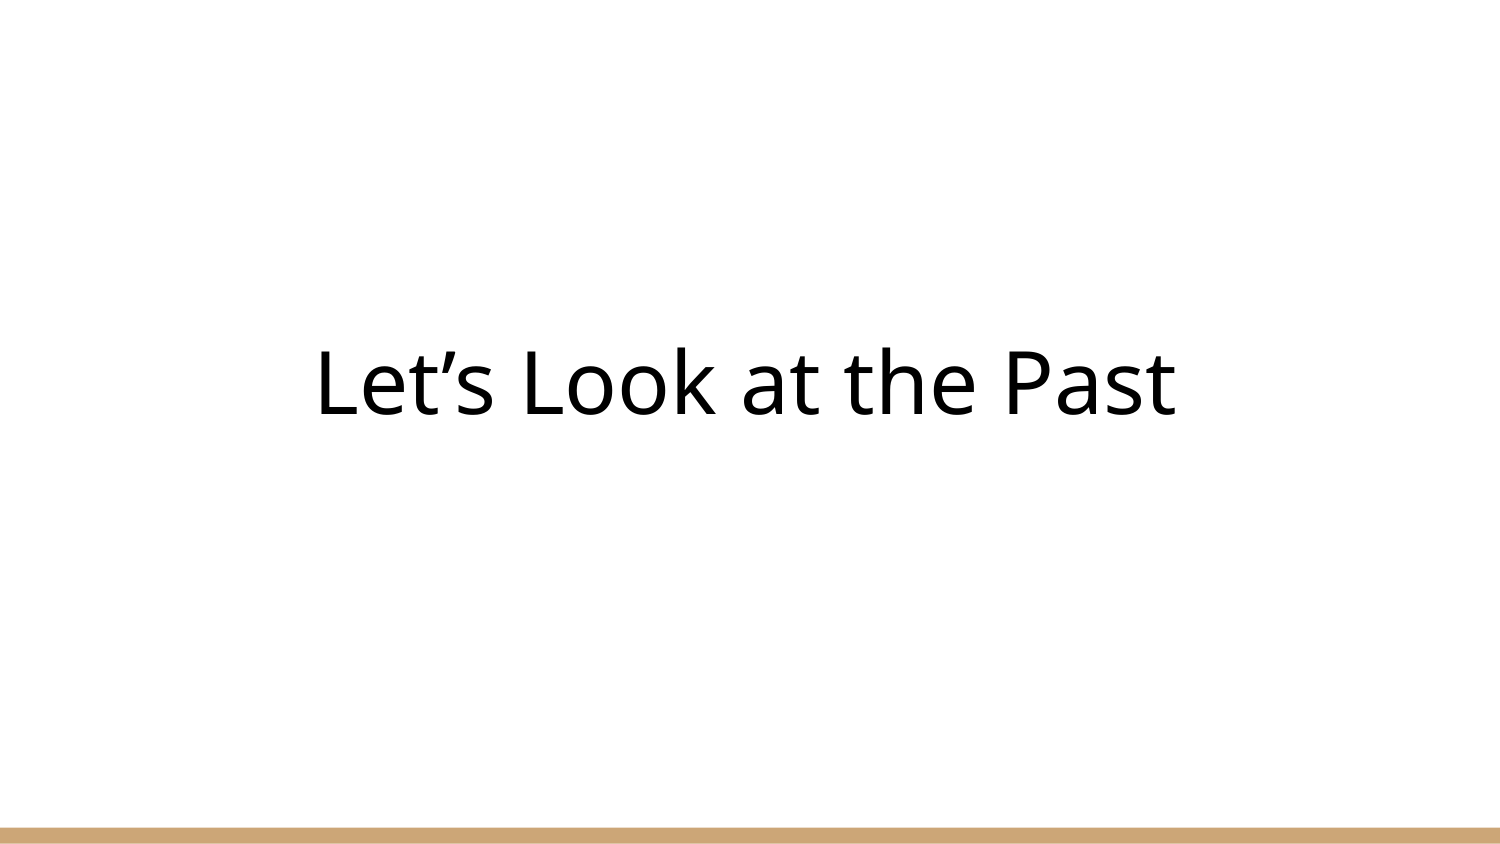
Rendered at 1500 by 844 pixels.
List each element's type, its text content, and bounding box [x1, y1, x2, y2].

title Let’s Look at the Past [57, 310, 1456, 448]
